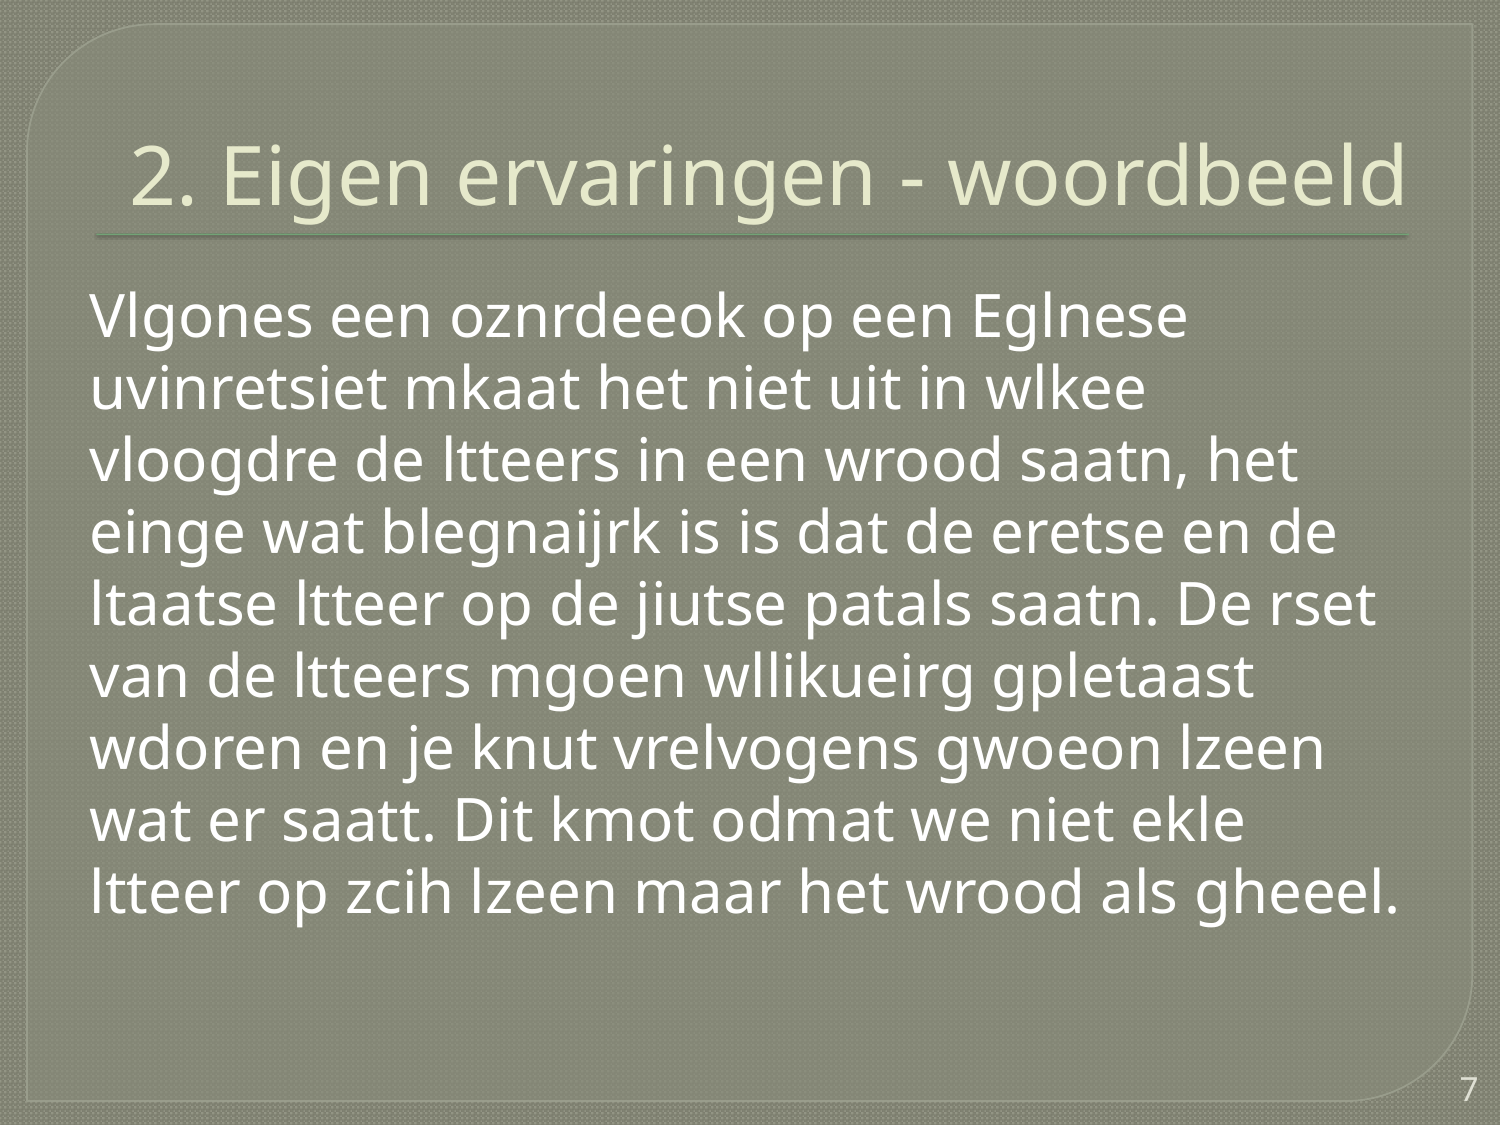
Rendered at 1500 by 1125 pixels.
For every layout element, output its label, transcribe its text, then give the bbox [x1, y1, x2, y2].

slide_number 7 [1417, 1068, 1494, 1114]
title 2. Eigen ervaringen - woordbeeld [75, 41, 1425, 230]
list Vlgones een oznrdeeok op een Eglnese uvinretsiet mkaat het niet uit in wlkee vloogdre de ltteers in een wrood saatn, het einge wat blegnaijrk is is dat de eretse en de ltaatse ltteer op de jiutse patals saatn. De rset van de ltteers mgoen wllikueirg gpletaast wdoren en je knut vrelvogens gwoeon lzeen wat er saatt. Dit kmot odmat we niet ekle ltteer op zcih lzeen maar het wrood als gheeel. [75, 270, 1425, 1013]
